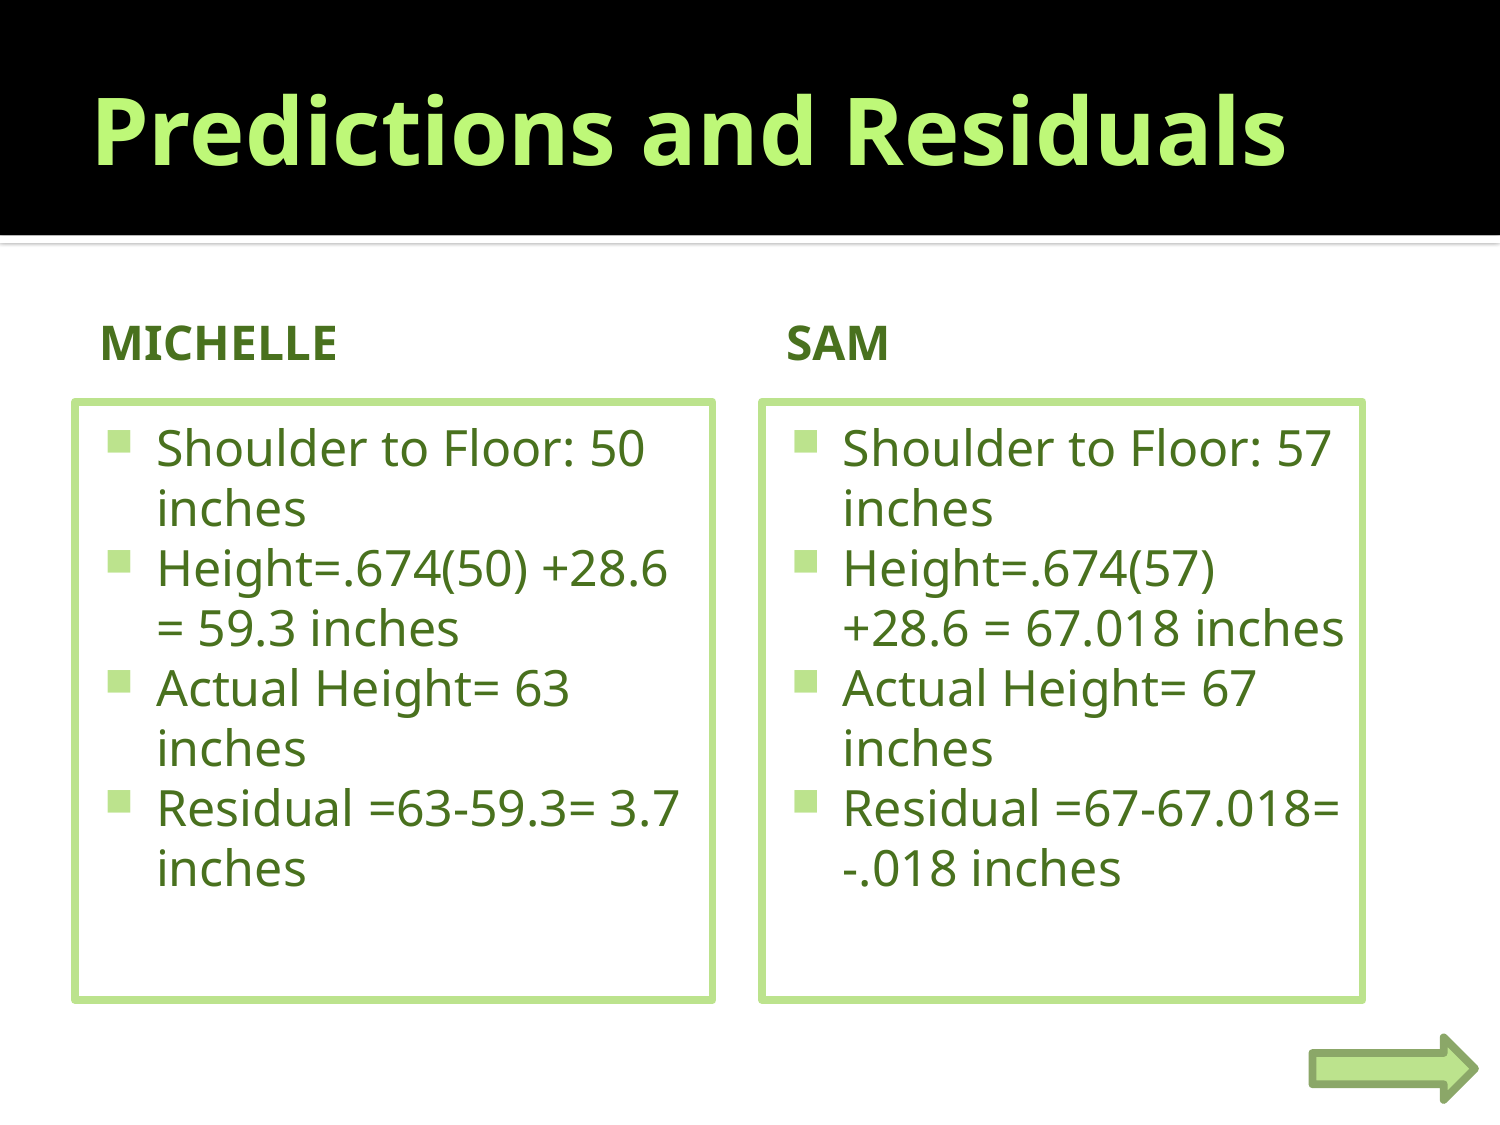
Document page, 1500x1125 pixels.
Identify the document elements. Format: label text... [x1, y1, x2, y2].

list Sam [761, 278, 1425, 396]
title Predictions and Residuals [75, 24, 1425, 231]
list Shoulder to Floor: 57 inches Height=.674(57) +28.6 = 67.018 inches Actual Height= 67 inches Residual =67-67.018= -.018 inches [758, 398, 1366, 1004]
list Michelle [75, 278, 738, 396]
text_box [1308, 1033, 1479, 1104]
list Shoulder to Floor: 50 inches Height=.674(50) +28.6 = 59.3 inches Actual Height= 63 inches Residual =63-59.3= 3.7 inches [71, 398, 716, 1004]
